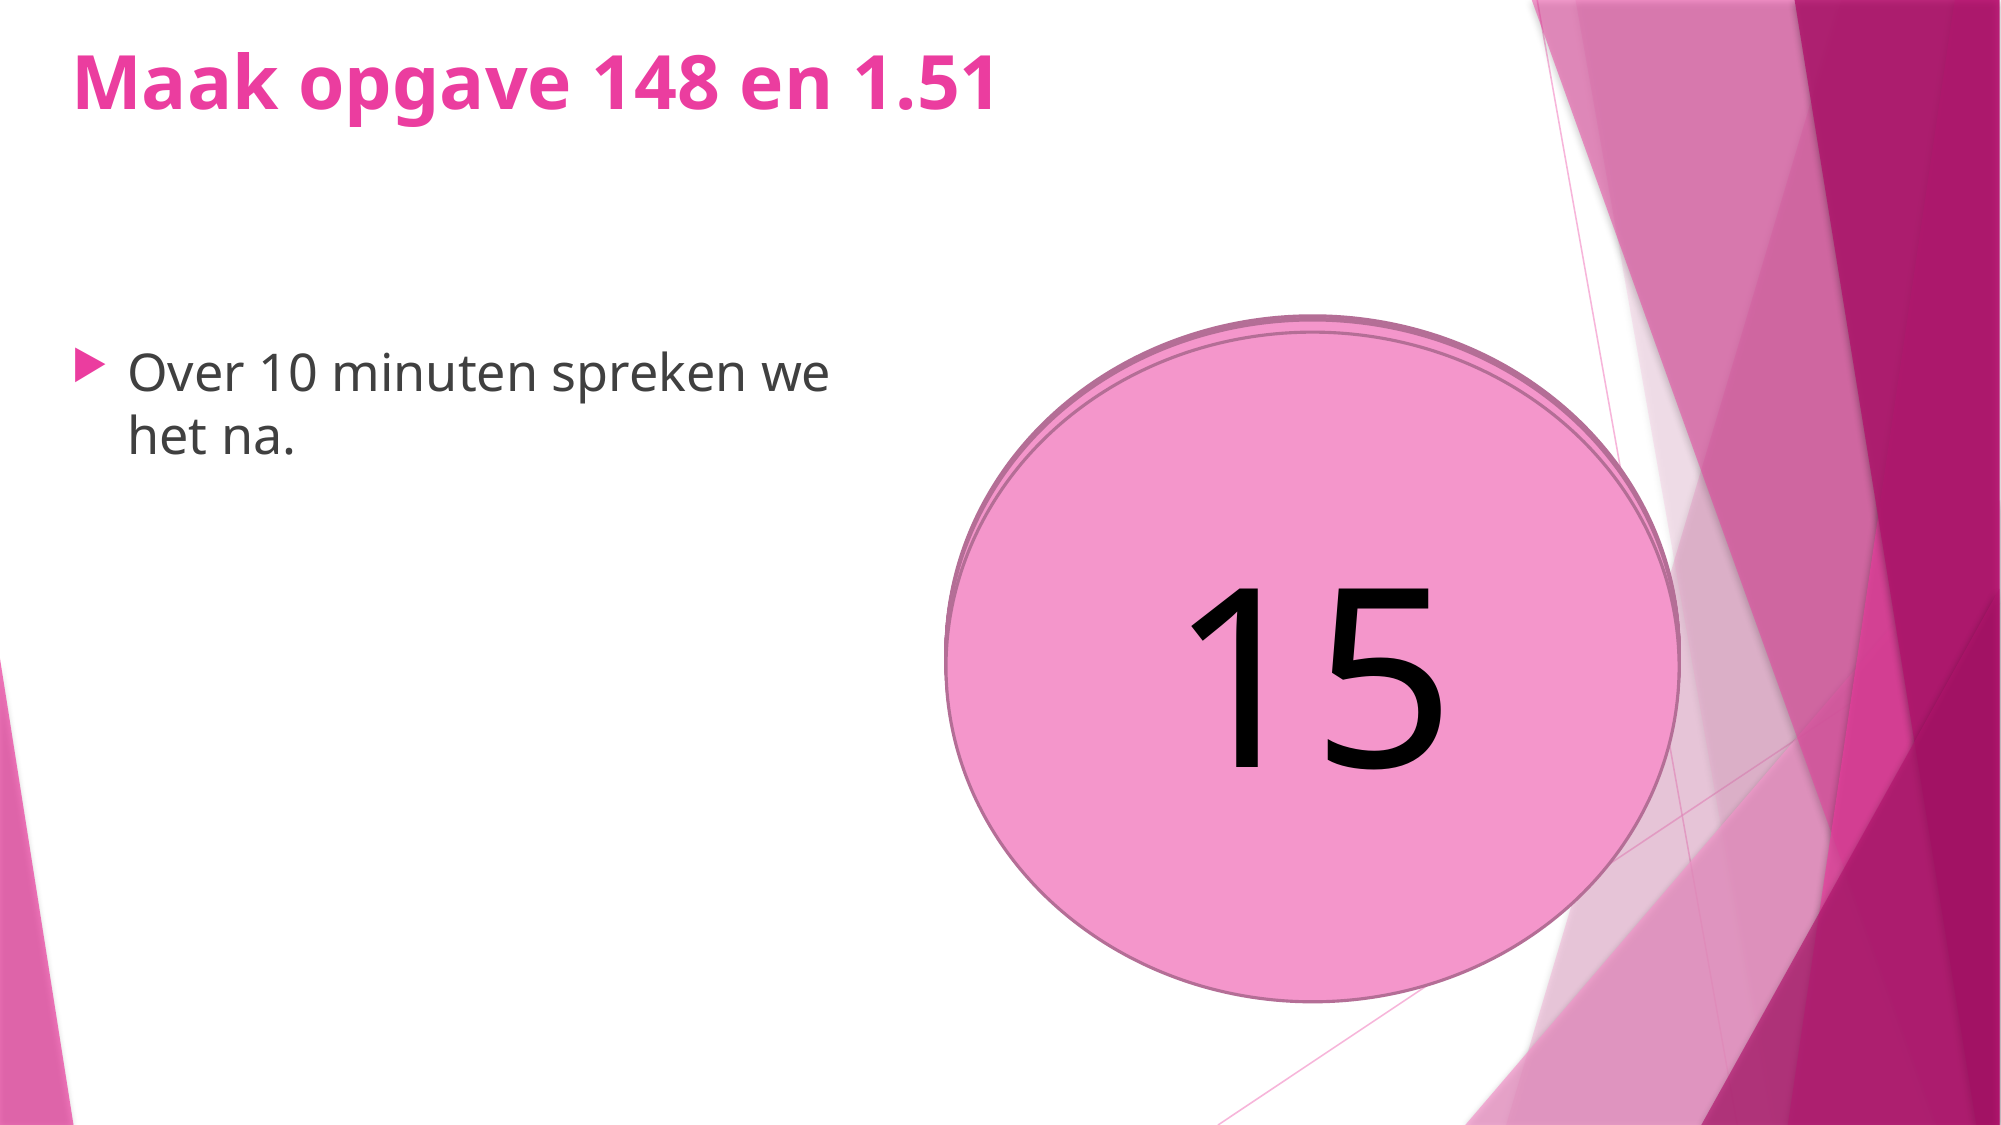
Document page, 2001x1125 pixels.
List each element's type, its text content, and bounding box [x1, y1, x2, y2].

list Over 10 minuten spreken we het na. [56, 332, 865, 1112]
text_box 15 [944, 330, 1681, 1004]
text_box 10 [959, 314, 1668, 562]
title Maak opgave 148 en 1.51 [56, 27, 1522, 319]
text_box 14 [944, 318, 1681, 648]
